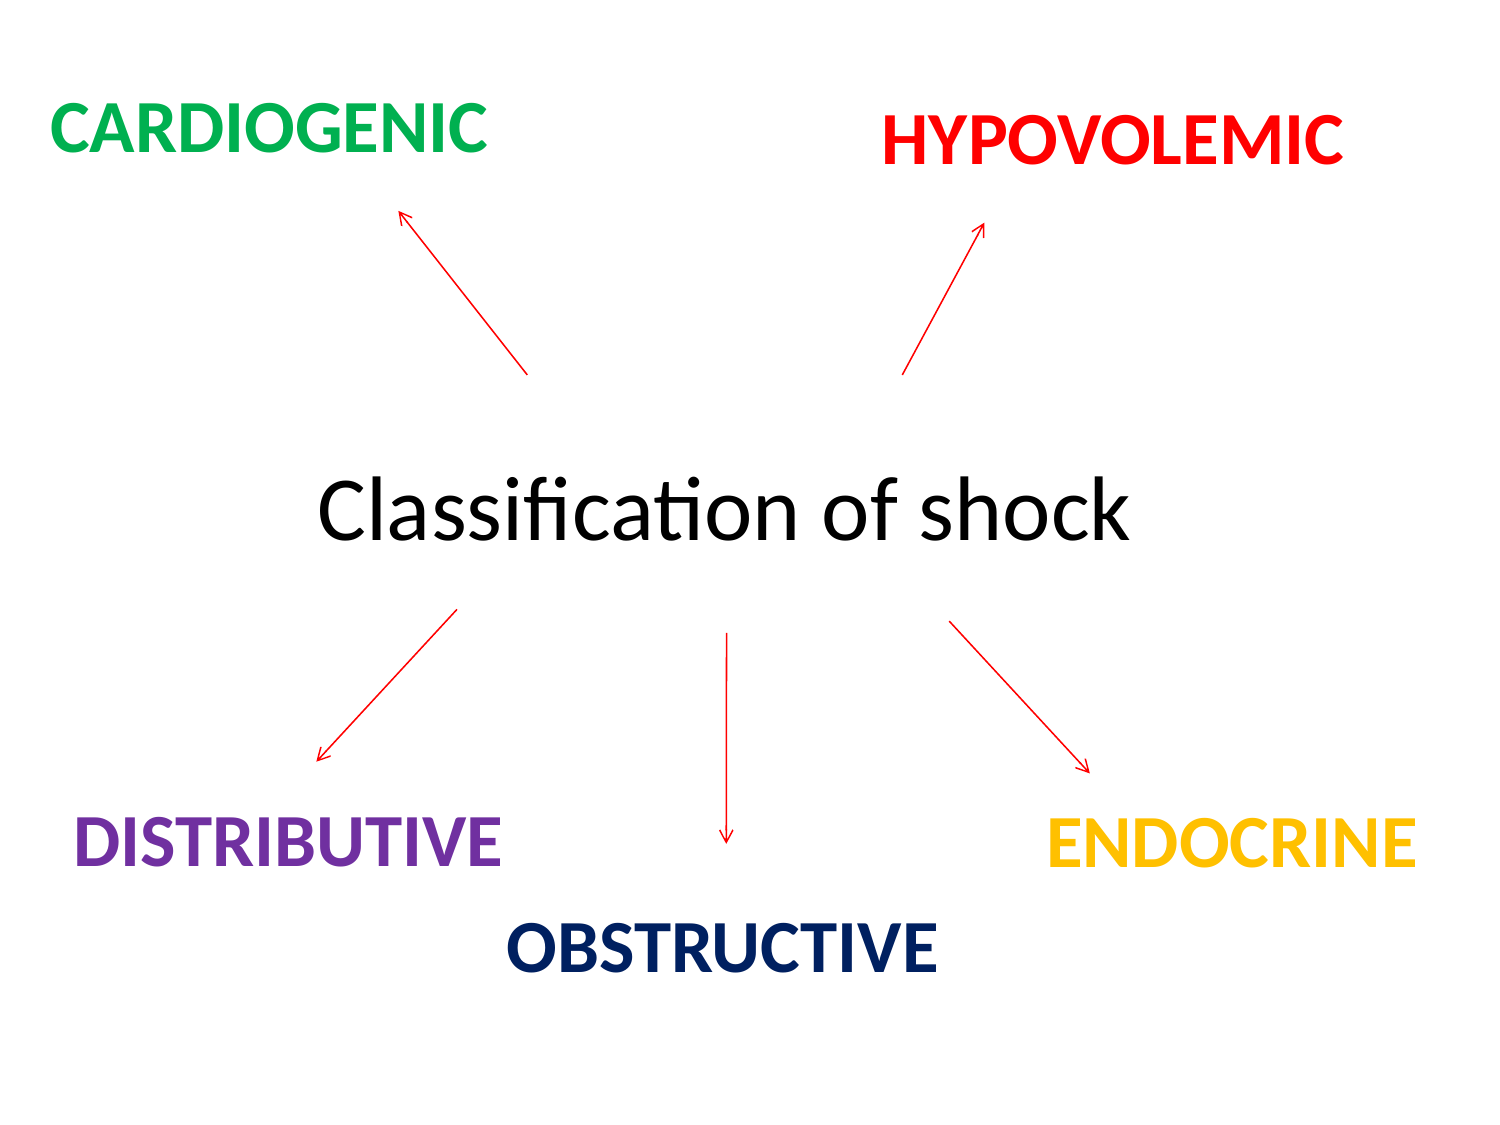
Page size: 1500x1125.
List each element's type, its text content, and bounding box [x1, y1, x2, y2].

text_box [310, 614, 464, 757]
text_box CARDIOGENIC [35, 70, 598, 175]
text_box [380, 228, 546, 358]
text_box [866, 257, 1020, 341]
title Classification of shock [302, 410, 1243, 598]
text_box HYPOVOLEMIC [867, 81, 1430, 187]
text_box ENDOCRINE [1031, 785, 1500, 890]
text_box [943, 626, 1096, 768]
text_box DISTRIBUTIVE [58, 784, 622, 890]
text_box OBSTRUCTIVE [492, 890, 1055, 995]
